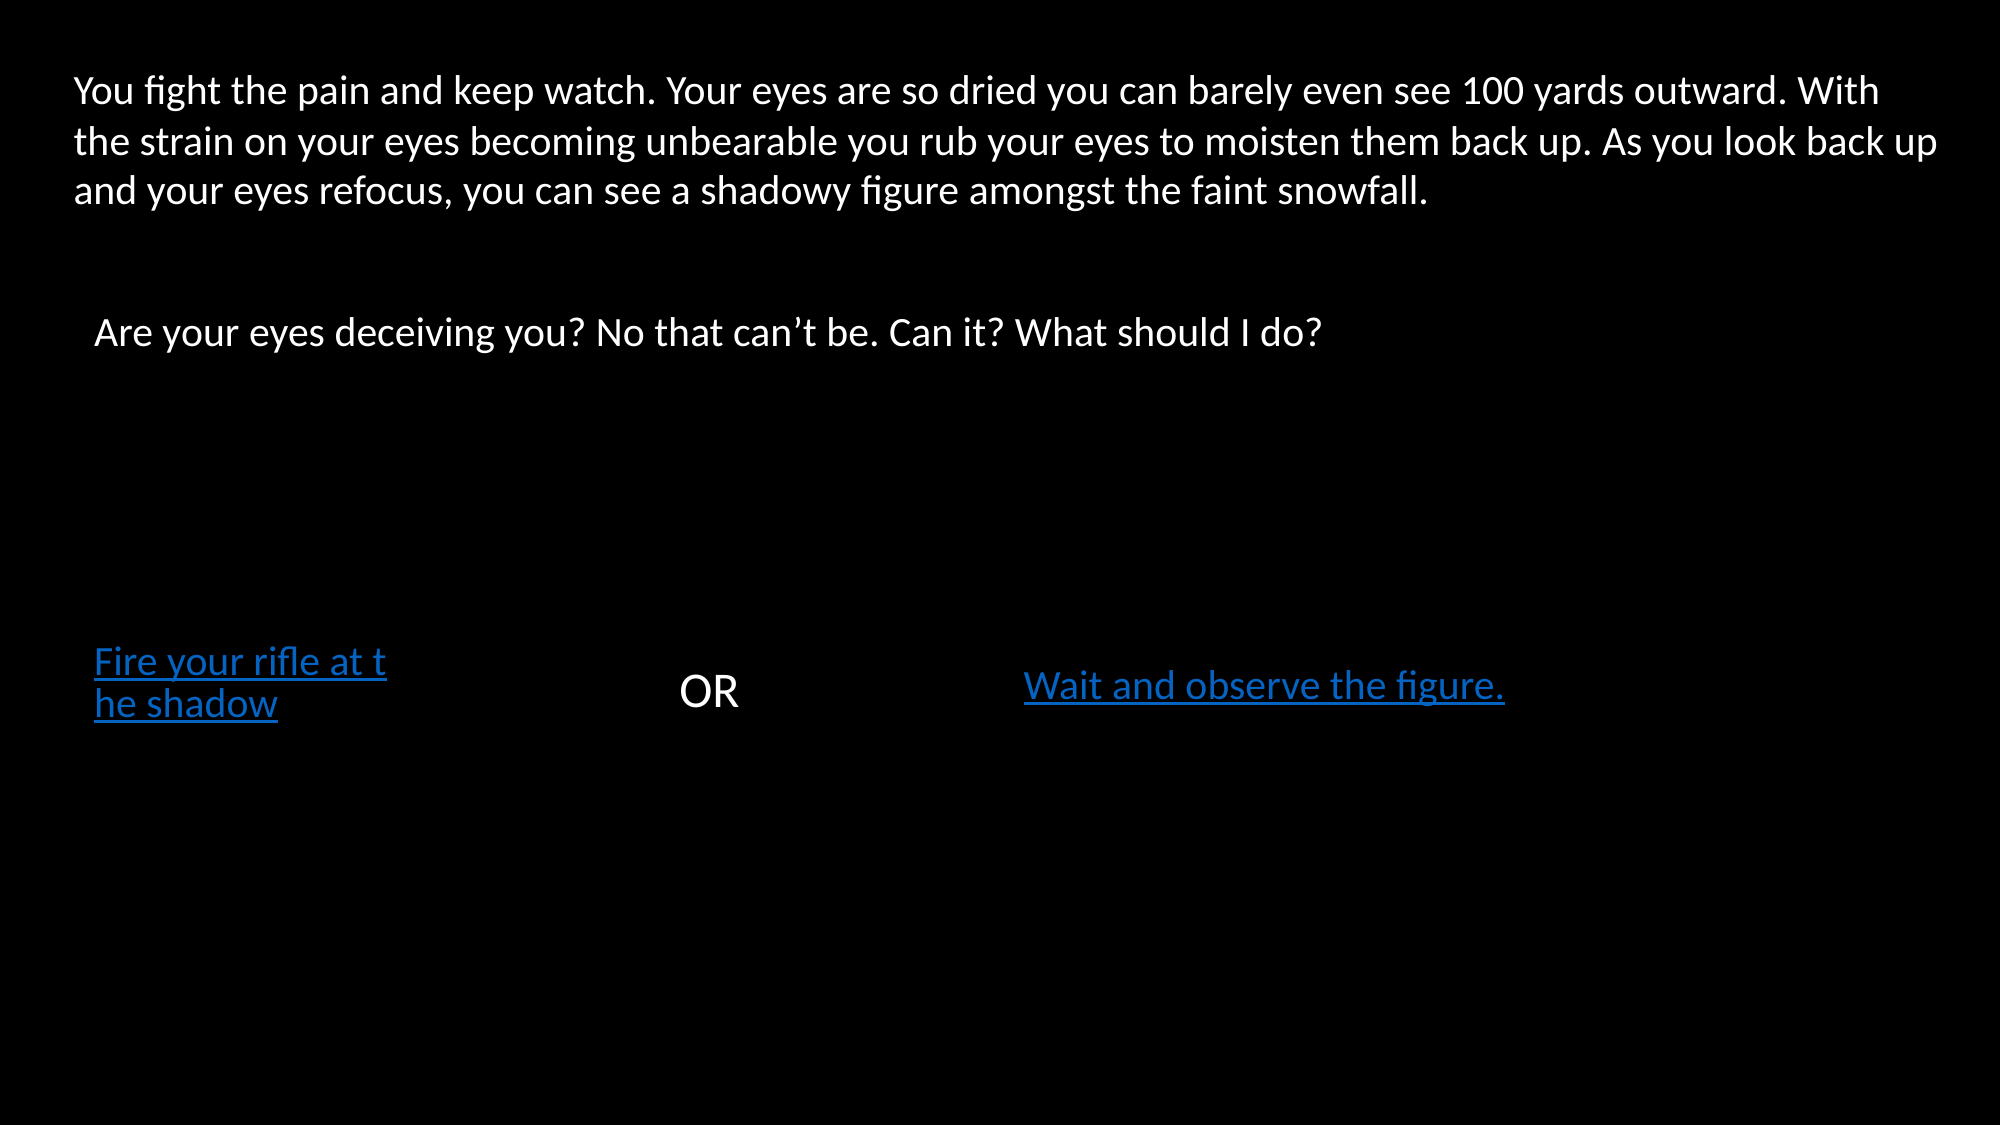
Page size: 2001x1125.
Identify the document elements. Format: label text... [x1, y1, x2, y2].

text_box Fire your rifle at the shadow [79, 626, 415, 692]
text_box You fight the pain and keep watch. Your eyes are so dried you can barely even see 100 yards outward. With the strain on your eyes becoming unbearable you rub your eyes to moisten them back up. As you look back up and your eyes refocus, you can see a shadowy figure amongst the faint snowfall. [58, 55, 1962, 221]
text_box Wait and observe the figure. [1008, 650, 1598, 715]
text_box Are your eyes deceiving you? No that can’t be. Can it? What should I do? [79, 297, 1942, 362]
text_box OR [664, 649, 847, 725]
